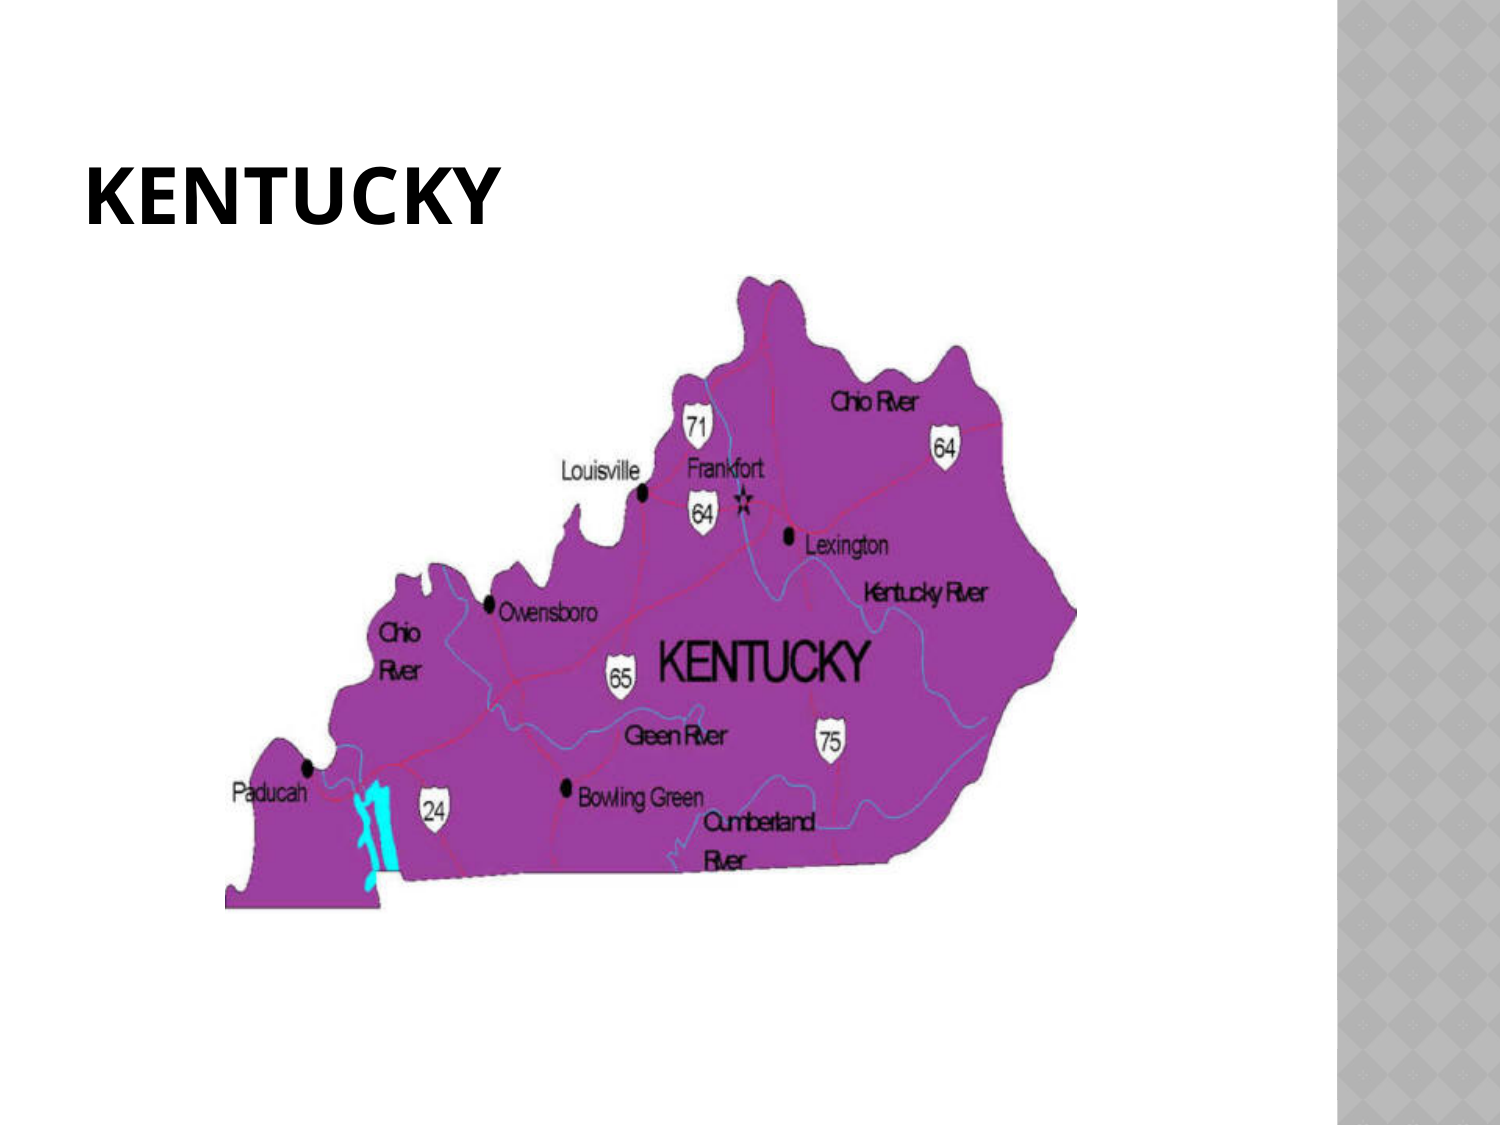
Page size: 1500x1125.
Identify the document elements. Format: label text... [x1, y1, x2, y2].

picture [224, 274, 1077, 915]
title Kentucky [75, 52, 1263, 240]
